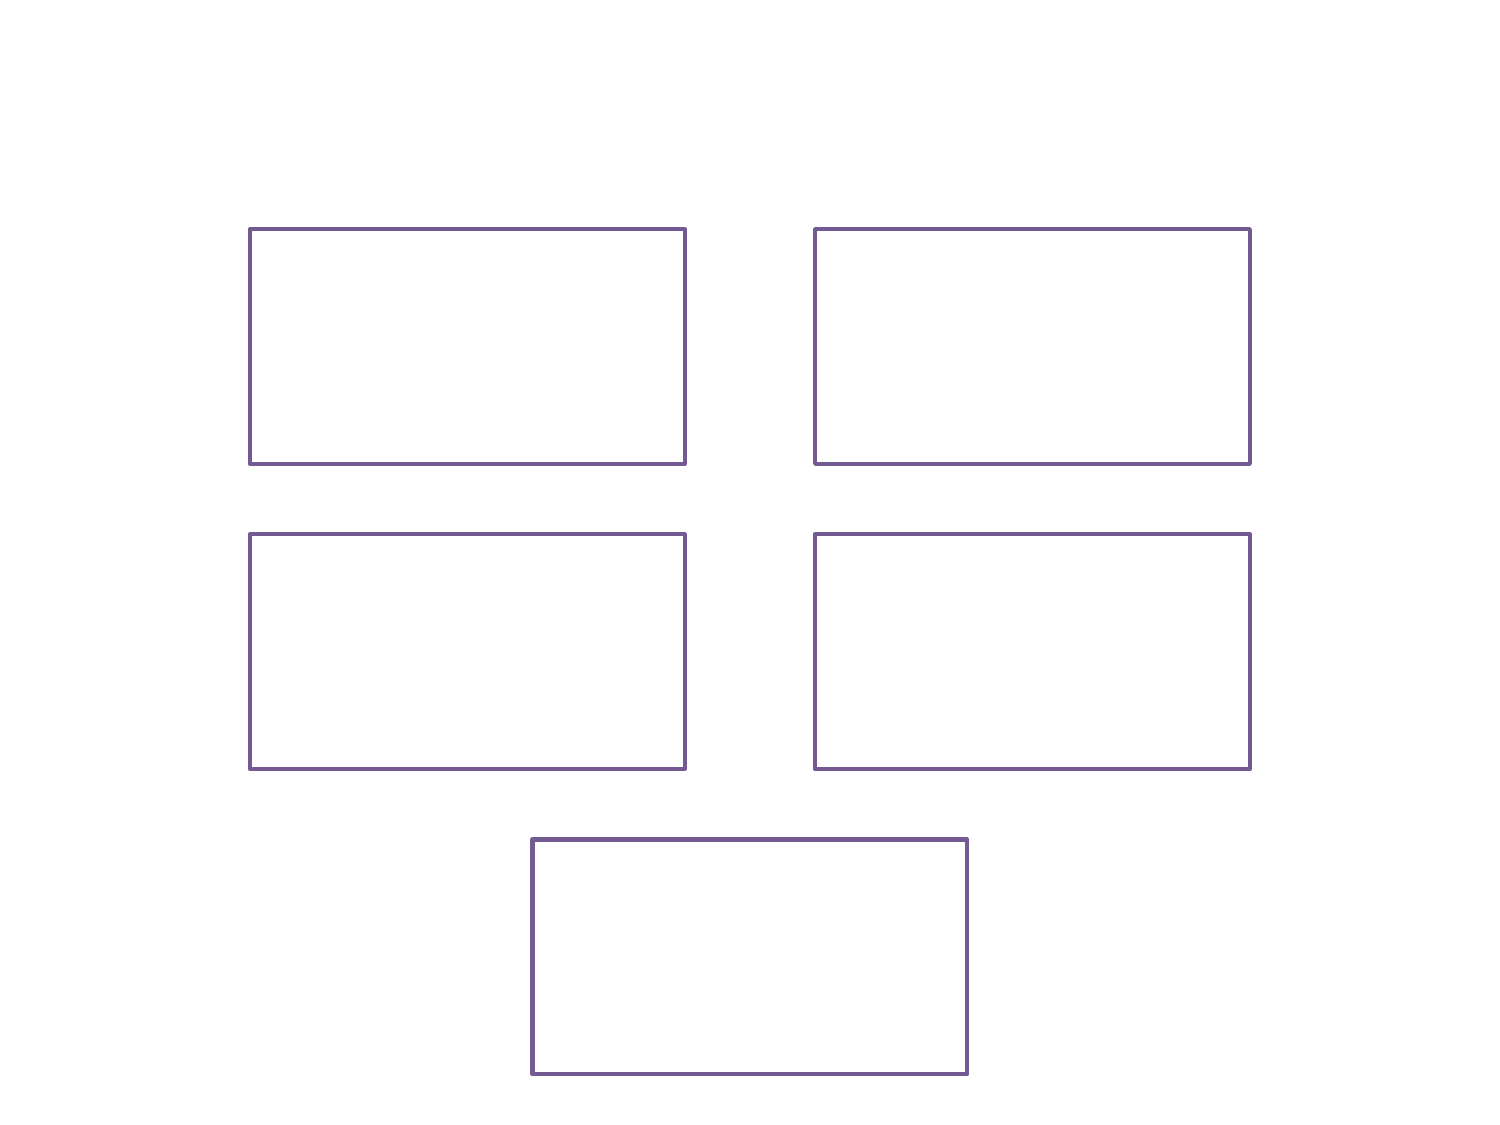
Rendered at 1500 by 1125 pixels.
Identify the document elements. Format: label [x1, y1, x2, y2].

text_box [249, 228, 1251, 897]
